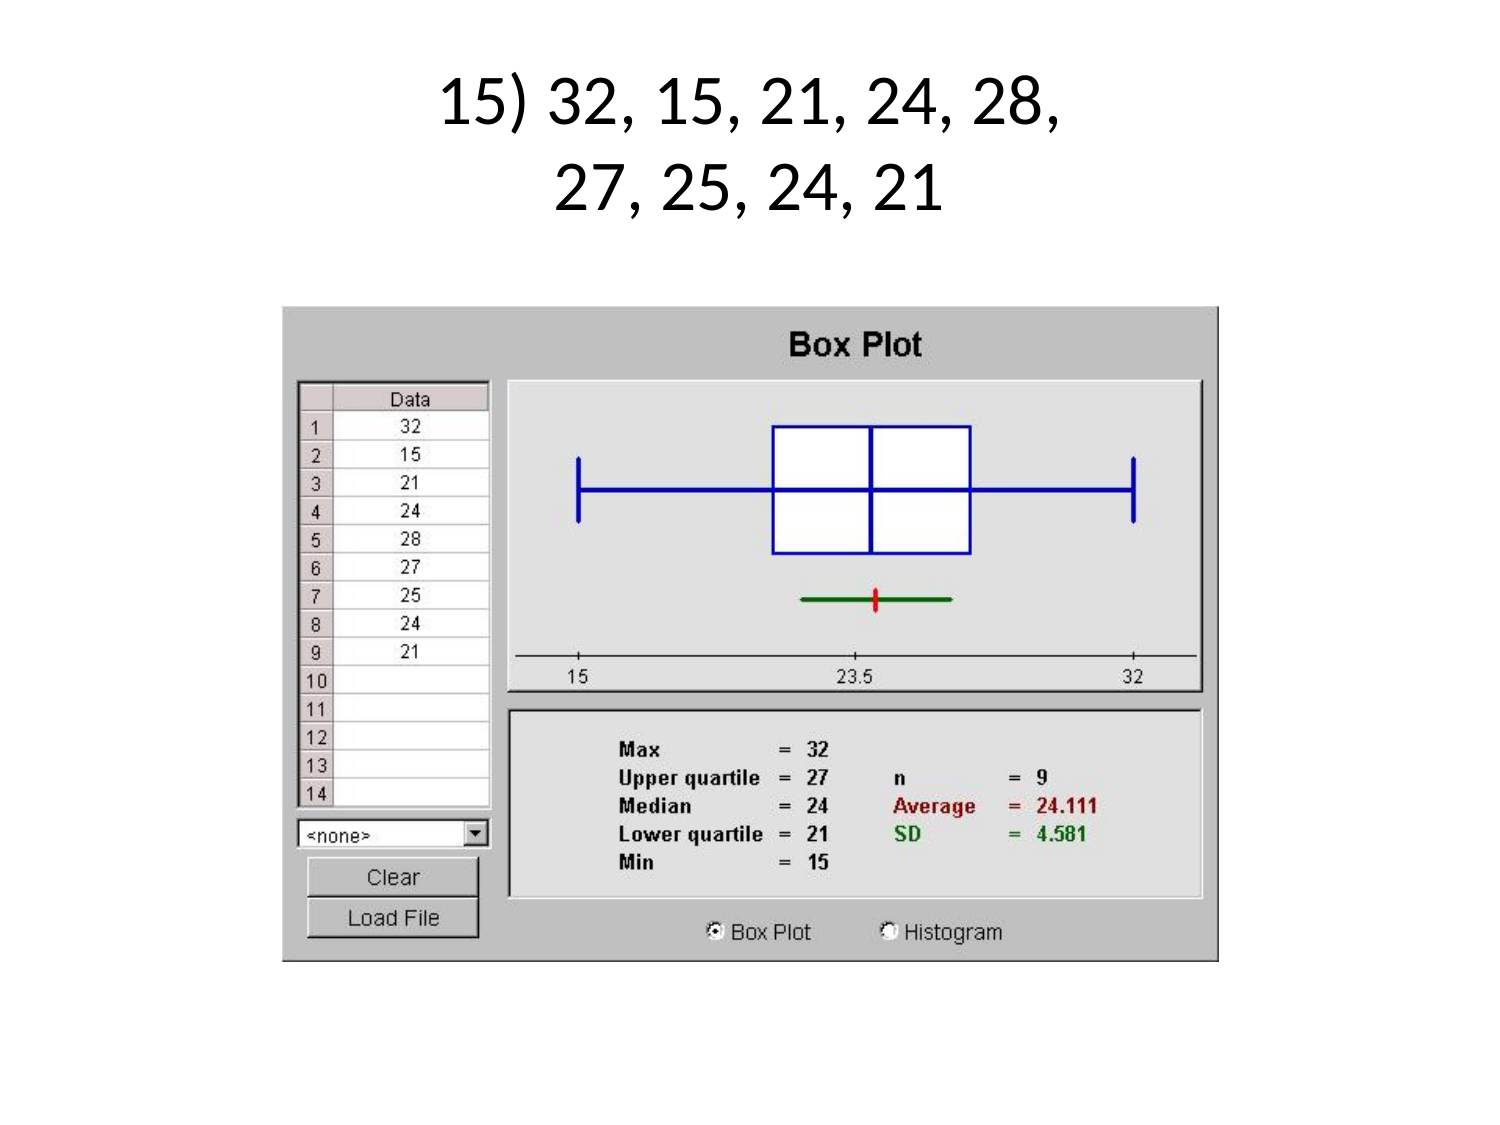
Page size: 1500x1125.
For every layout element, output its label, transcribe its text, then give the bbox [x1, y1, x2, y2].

title 15) 32, 15, 21, 24, 28, 27, 25, 24, 21 [75, 45, 1425, 233]
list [281, 305, 1219, 963]
